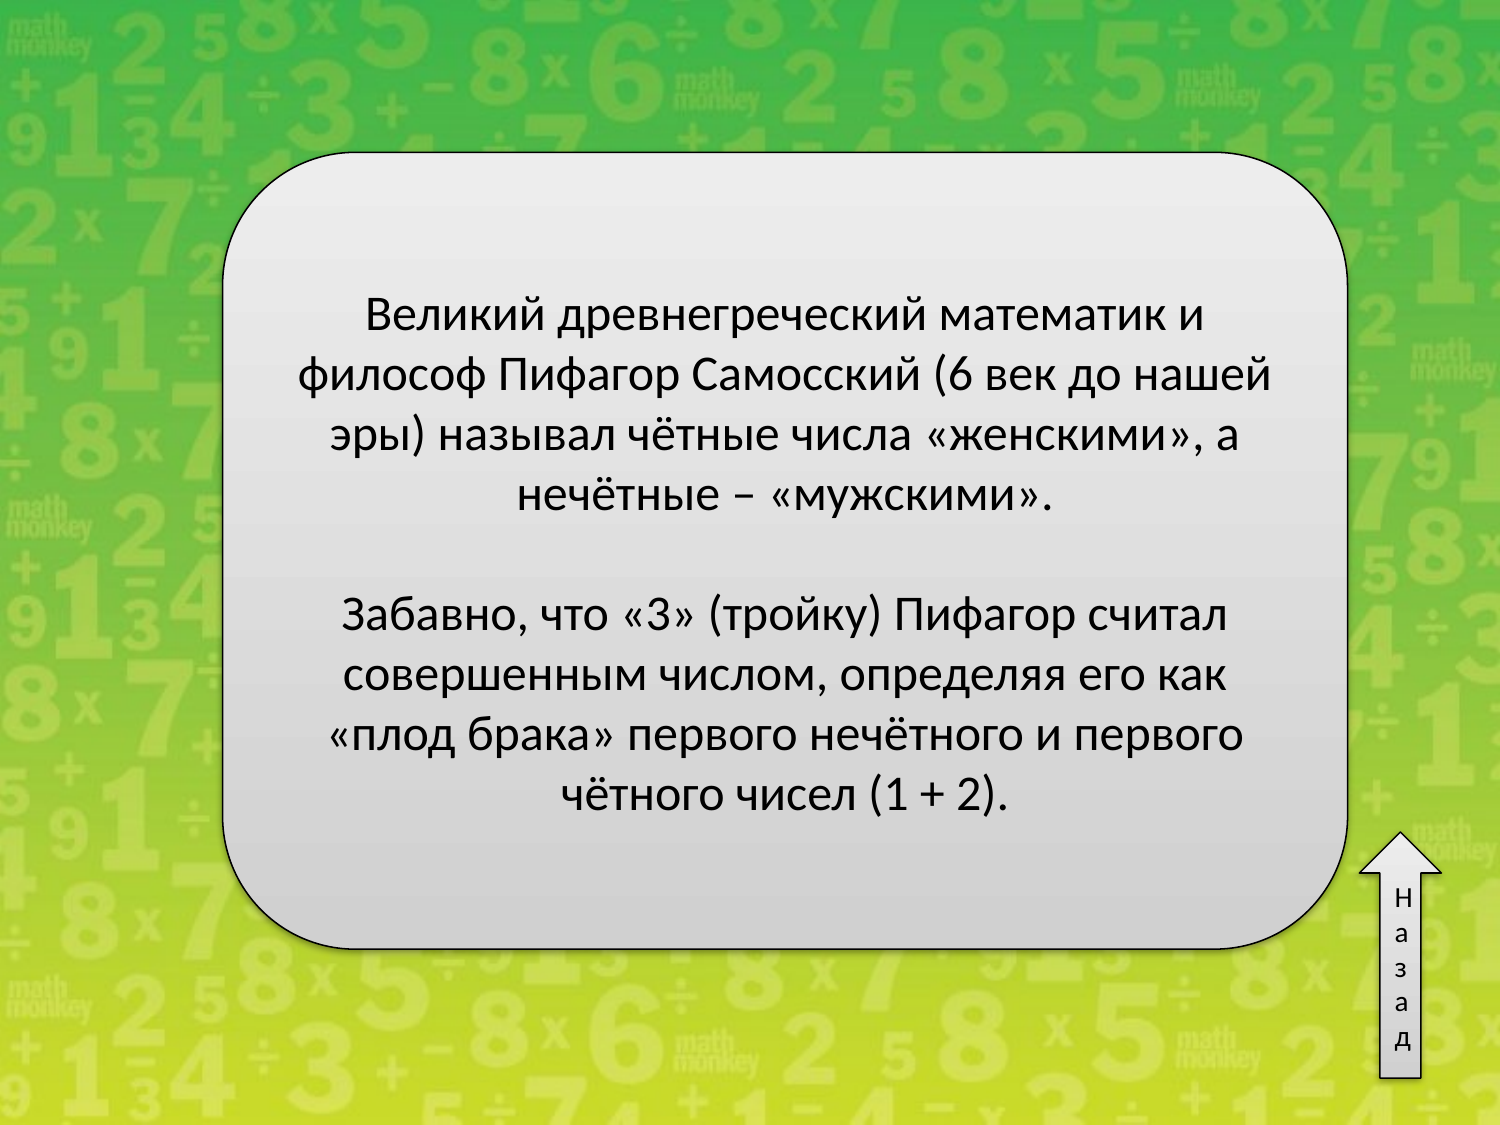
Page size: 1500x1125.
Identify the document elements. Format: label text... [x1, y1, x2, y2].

text_box Великий древнегреческий математик и философ Пифагор Самосский (6 век до нашей эры) называл чётные числа «женскими», а нечётные – «мужскими». Забавно, что «3» (тройку) Пифагор считал совершенным числом, определяя его как «плод брака» первого нечётного и первого чётного чисел (1 + 2). [221, 151, 1349, 950]
picture [0, 0, 1500, 1125]
text_box Назад [1358, 831, 1443, 1079]
